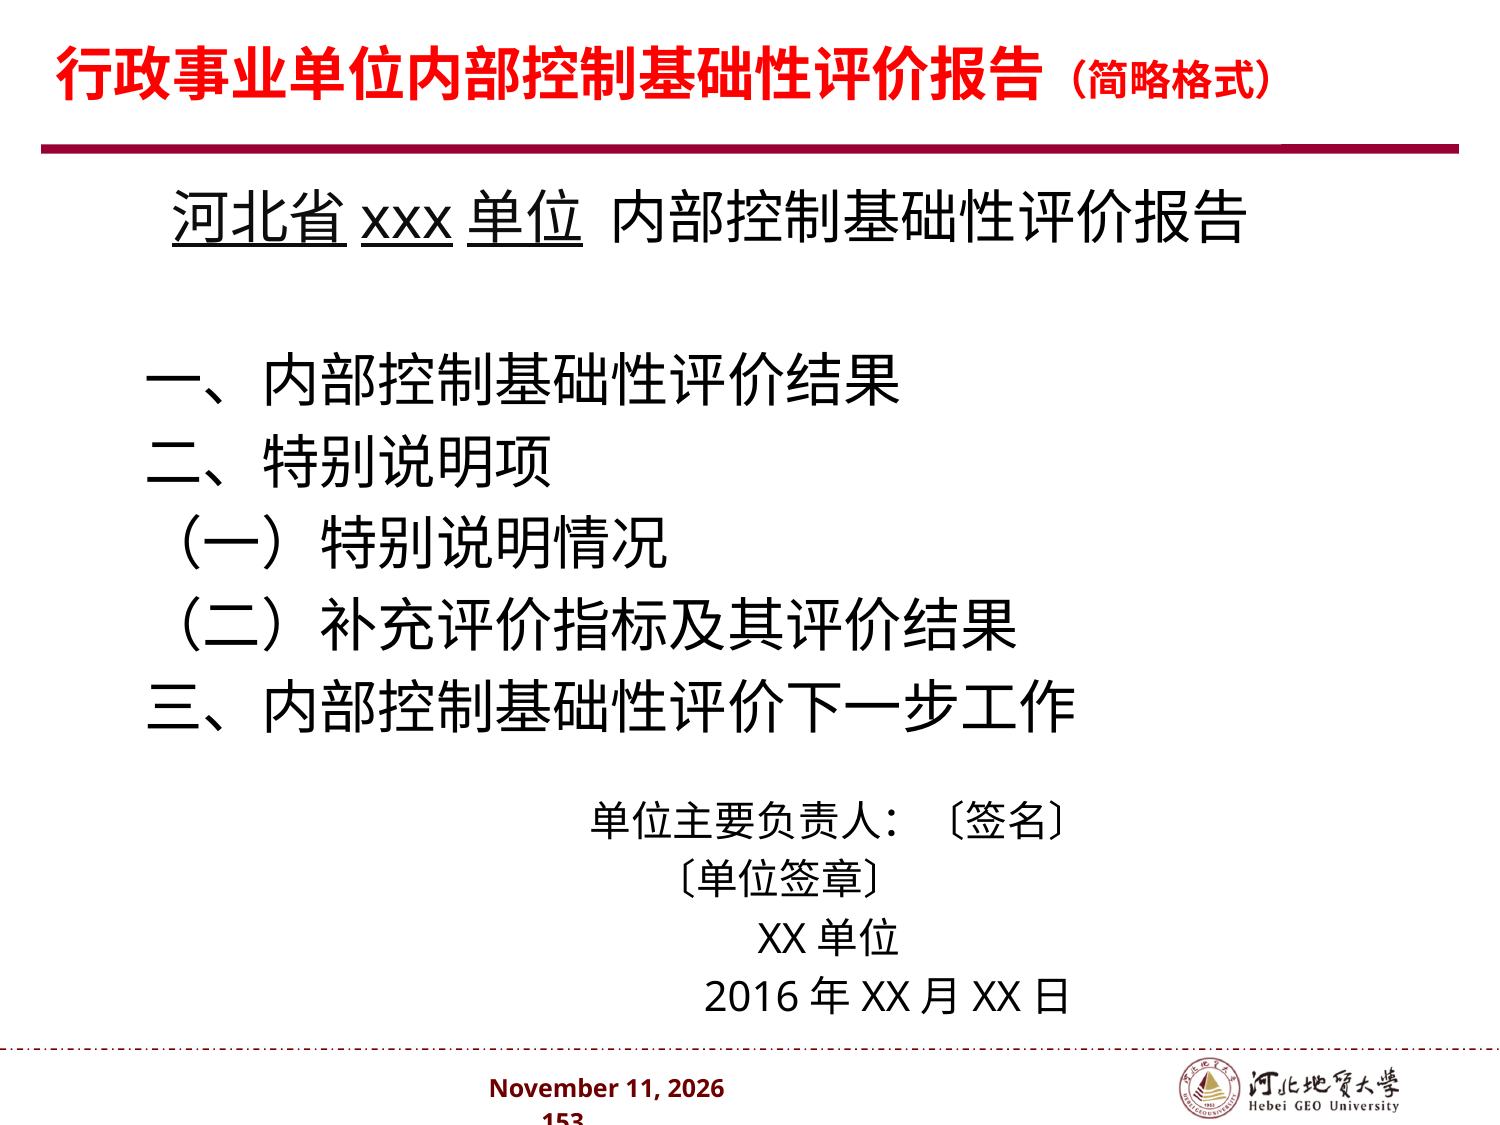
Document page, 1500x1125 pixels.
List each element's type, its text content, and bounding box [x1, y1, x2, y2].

title 行政事业单位内部控制基础性评价报告（简略格式） [40, 18, 1460, 126]
list 河北省xxx单位 内部控制基础性评价报告 一、内部控制基础性评价结果 二、特别说明项 （一）特别说明情况 （二）补充评价指标及其评价结果 三、内部控制基础性评价下一步工作 单位主要负责人：〔签名〕 〔单位签章〕 XX单位 2016年XX月XX日 [40, 172, 1460, 1036]
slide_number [473, 1064, 990, 1109]
picture [1159, 1049, 1420, 1125]
